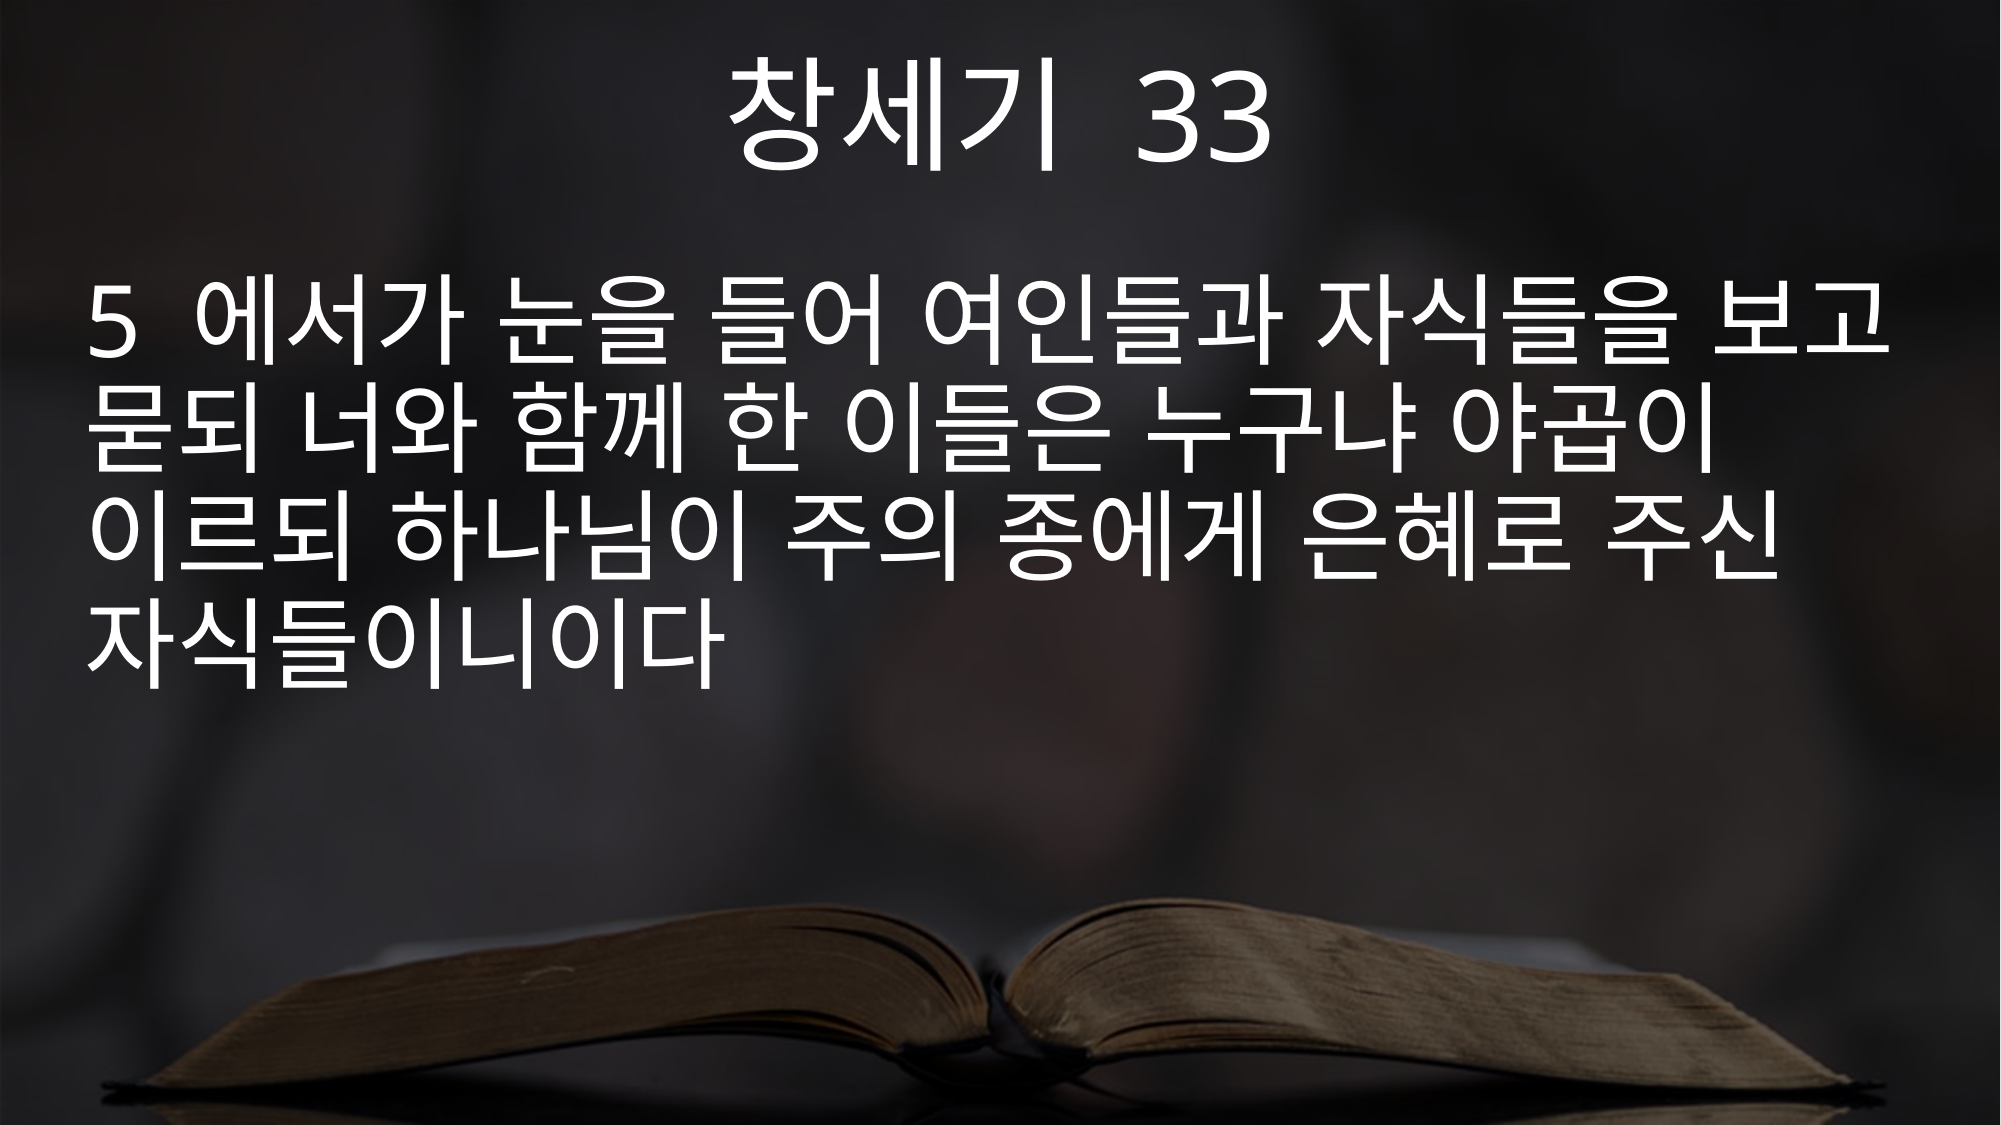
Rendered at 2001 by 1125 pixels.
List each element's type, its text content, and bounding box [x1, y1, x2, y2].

list 5 에서가 눈을 들어 여인들과 자식들을 보고 묻되 너와 함께 한 이들은 누구냐 야곱이 이르되 하나님이 주의 종에게 은혜로 주신 자식들이니이다 [69, 263, 1953, 423]
footer 창세기 33 [0, 32, 2000, 192]
picture [0, 0, 2001, 1125]
